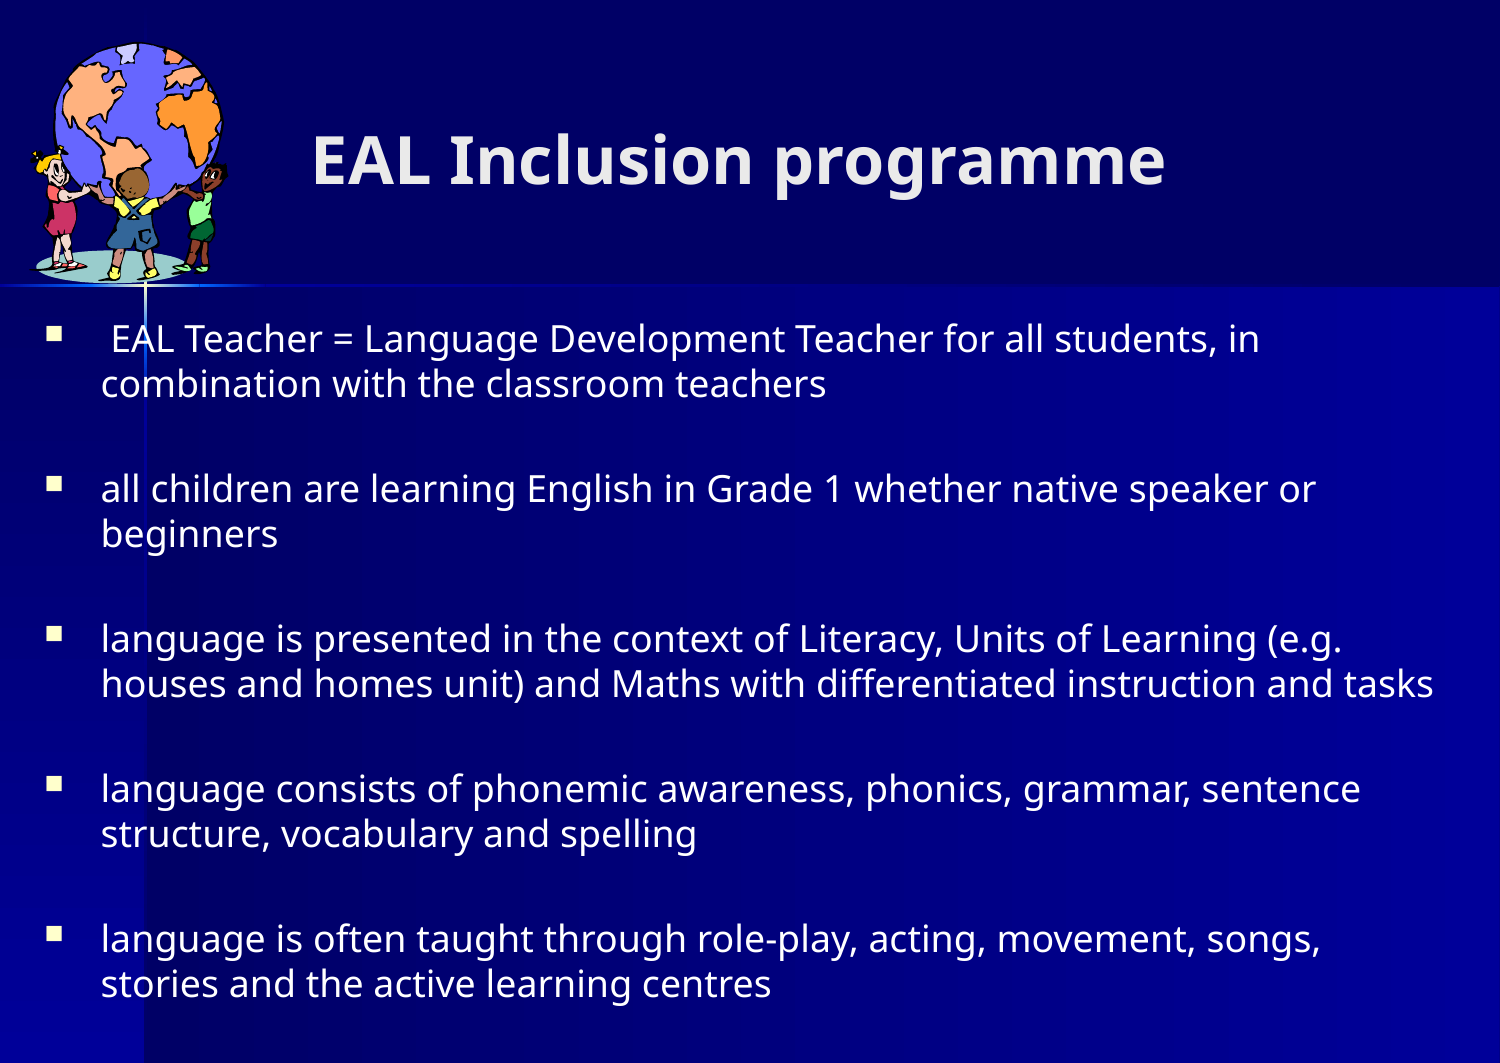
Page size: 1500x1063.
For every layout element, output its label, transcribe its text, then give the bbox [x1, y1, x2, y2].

list EAL Teacher = Language Development Teacher for all students, in combination with the classroom teachers all children are learning English in Grade 1 whether native speaker or beginners language is presented in the context of Literacy, Units of Learning (e.g. houses and homes unit) and Maths with differentiated instruction and tasks language consists of phonemic awareness, phonics, grammar, sentence structure, vocabulary and spelling language is often taught through role-play, acting, movement, songs, stories and the active learning centres [29, 306, 1460, 981]
title EAL Inclusion programme [232, 46, 1413, 270]
picture [29, 41, 229, 284]
